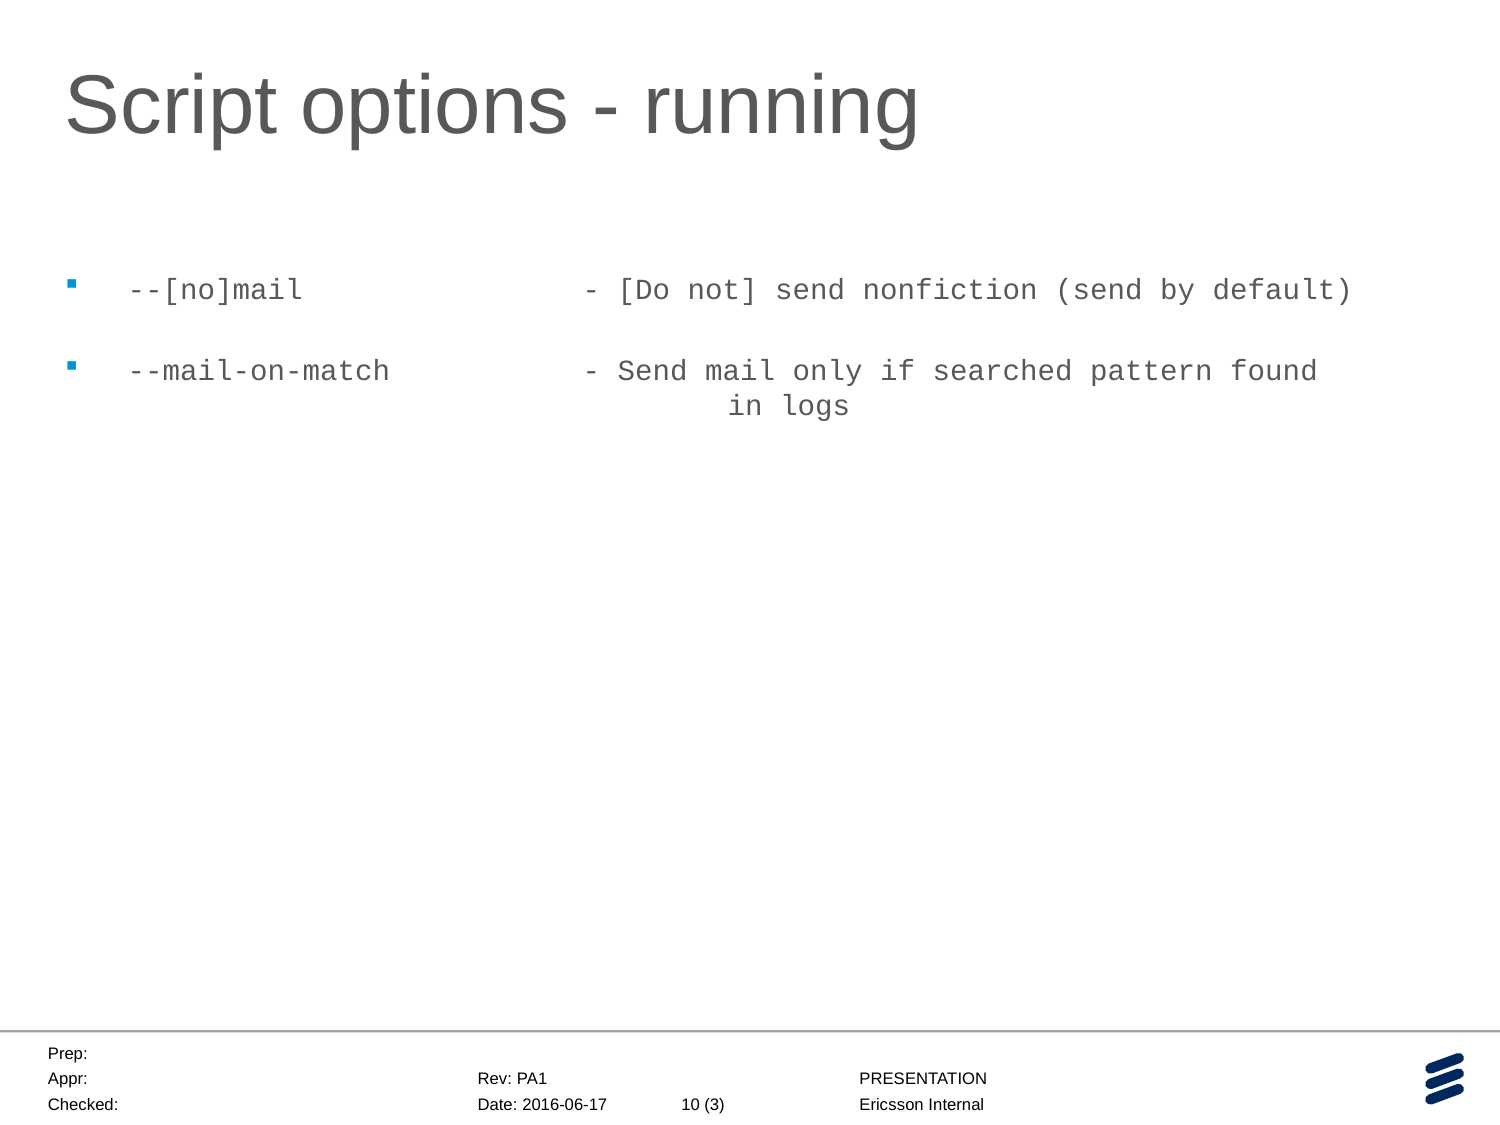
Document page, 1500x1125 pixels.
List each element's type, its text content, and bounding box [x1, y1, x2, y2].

title Script options - running [49, 49, 1375, 241]
list --[no]mail - [Do not] send nonfiction (send by default) --mail-on-match - Send mail only if searched pattern found in logs [49, 262, 1374, 1013]
